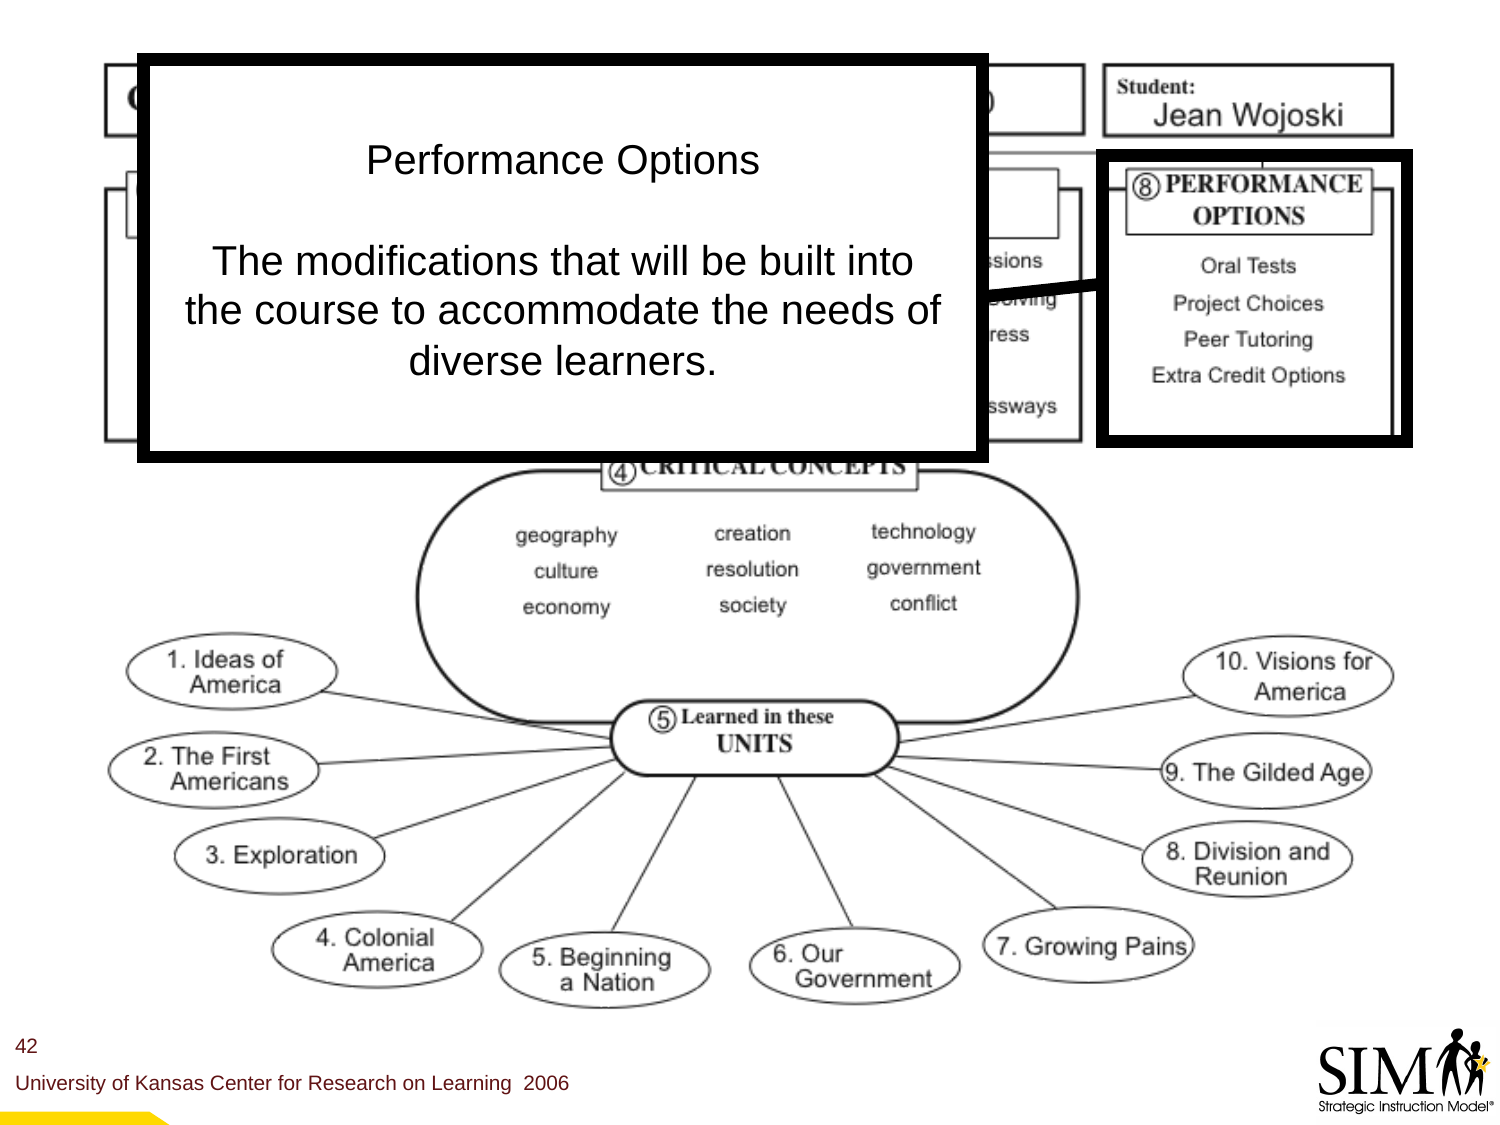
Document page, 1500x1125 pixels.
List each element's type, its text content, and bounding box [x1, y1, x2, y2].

picture [40, 0, 1500, 1125]
slide_number 42 [0, 1024, 35, 1062]
footer University of Kansas Center for Research on Learning 2006 [0, 1062, 37, 1101]
